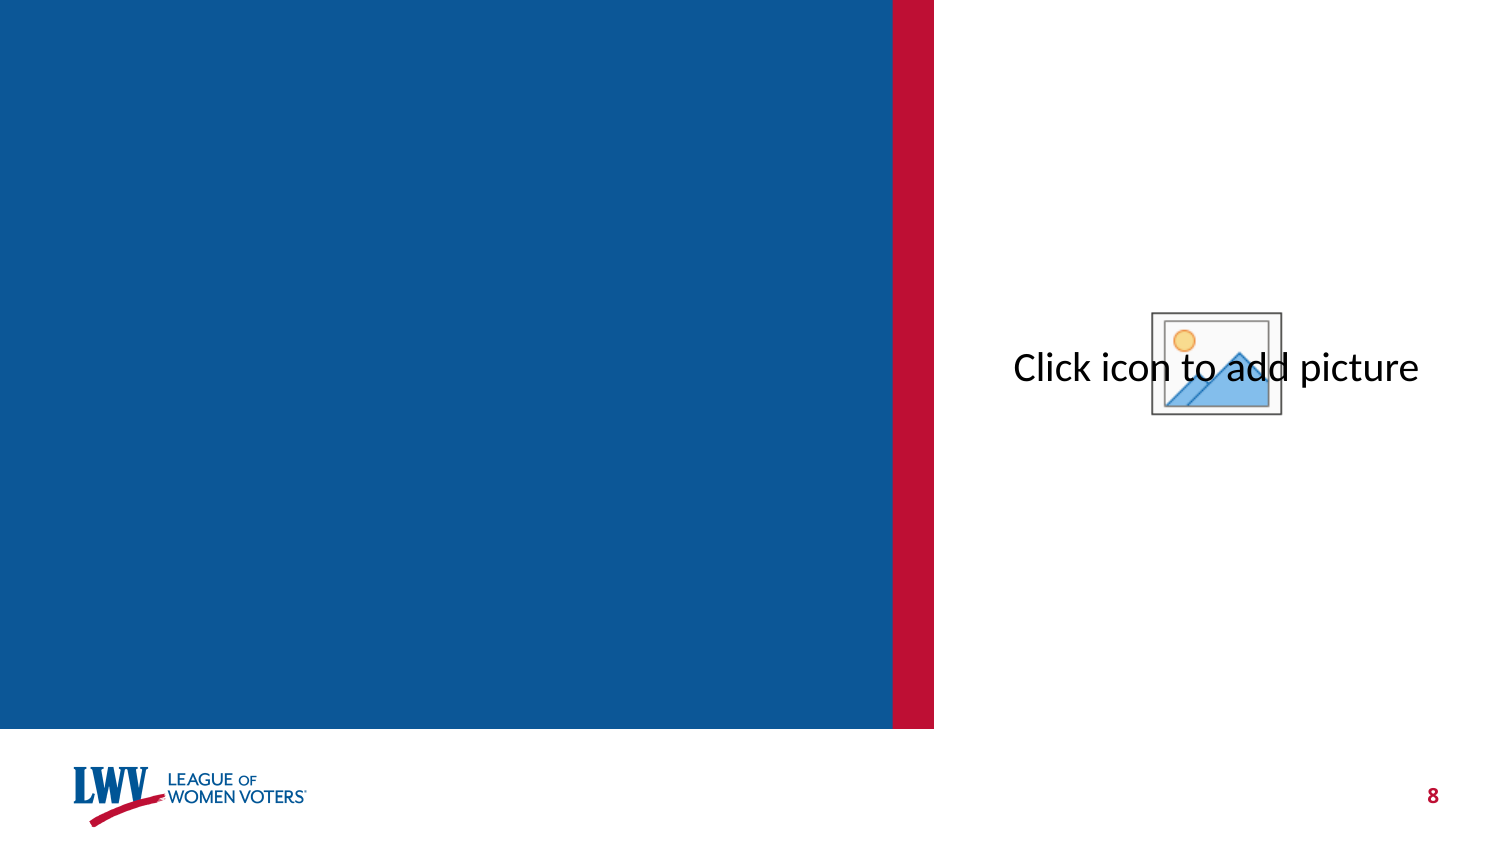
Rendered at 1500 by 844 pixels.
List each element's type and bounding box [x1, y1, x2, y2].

picture [933, 0, 1500, 729]
picture [62, 758, 313, 834]
